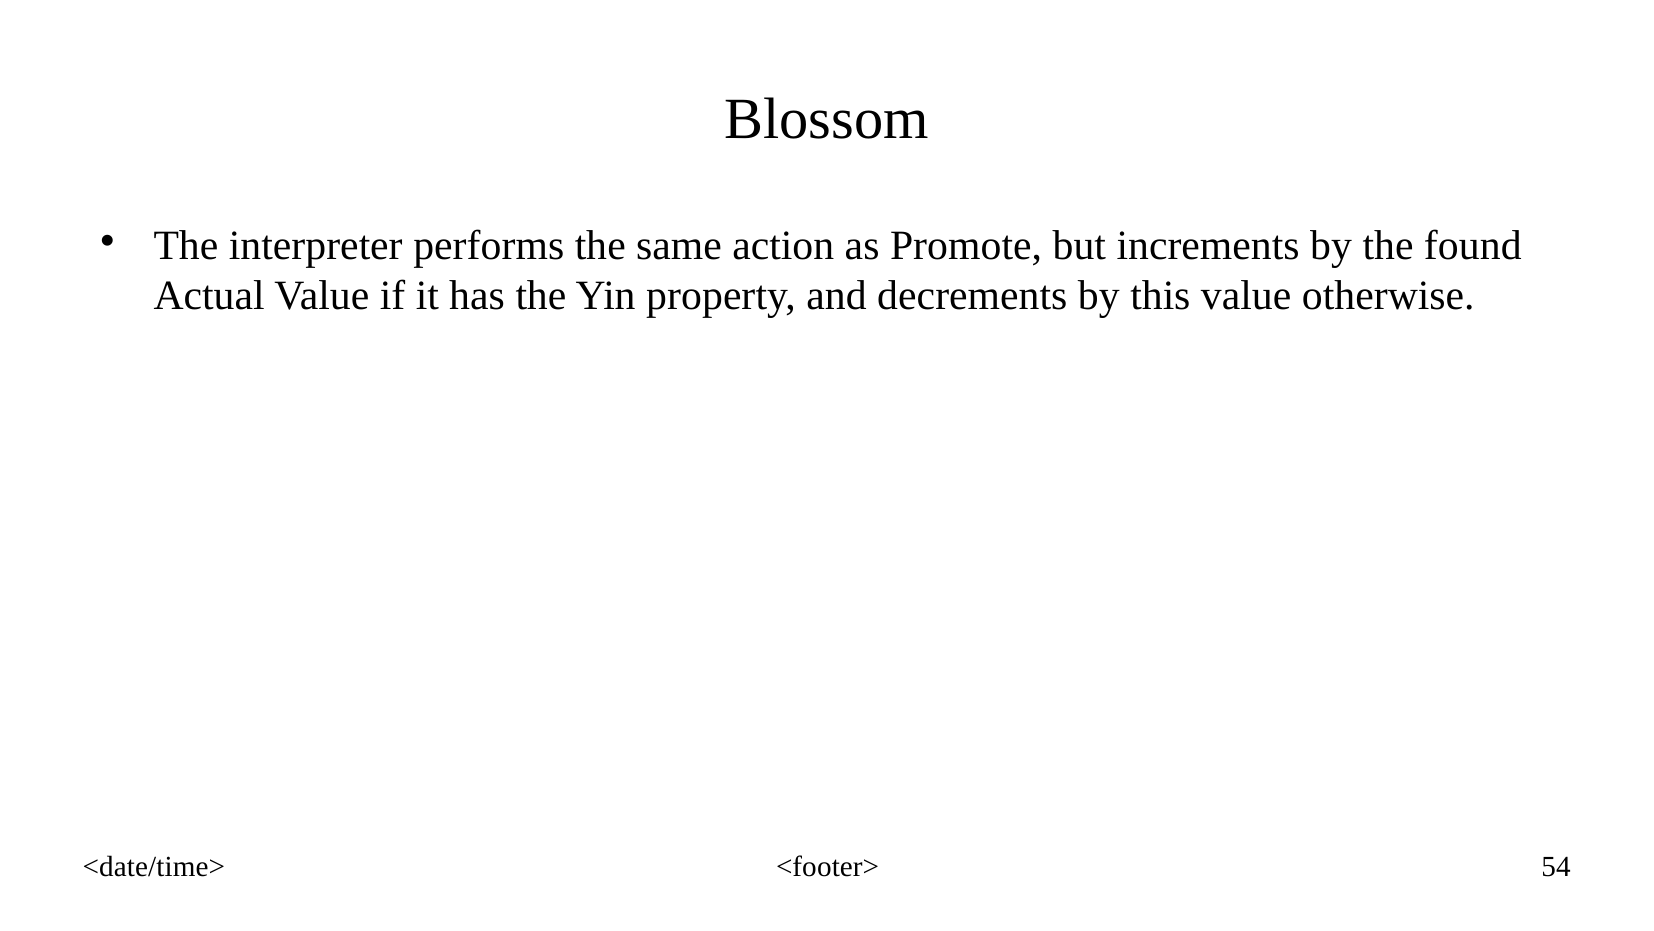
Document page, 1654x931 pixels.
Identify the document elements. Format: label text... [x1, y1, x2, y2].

text_box The interpreter performs the same action as Promote, but increments by the found Actual Value if it has the Yin property, and decrements by this value otherwise. [82, 217, 1571, 757]
text_box Blossom [82, 37, 1571, 193]
